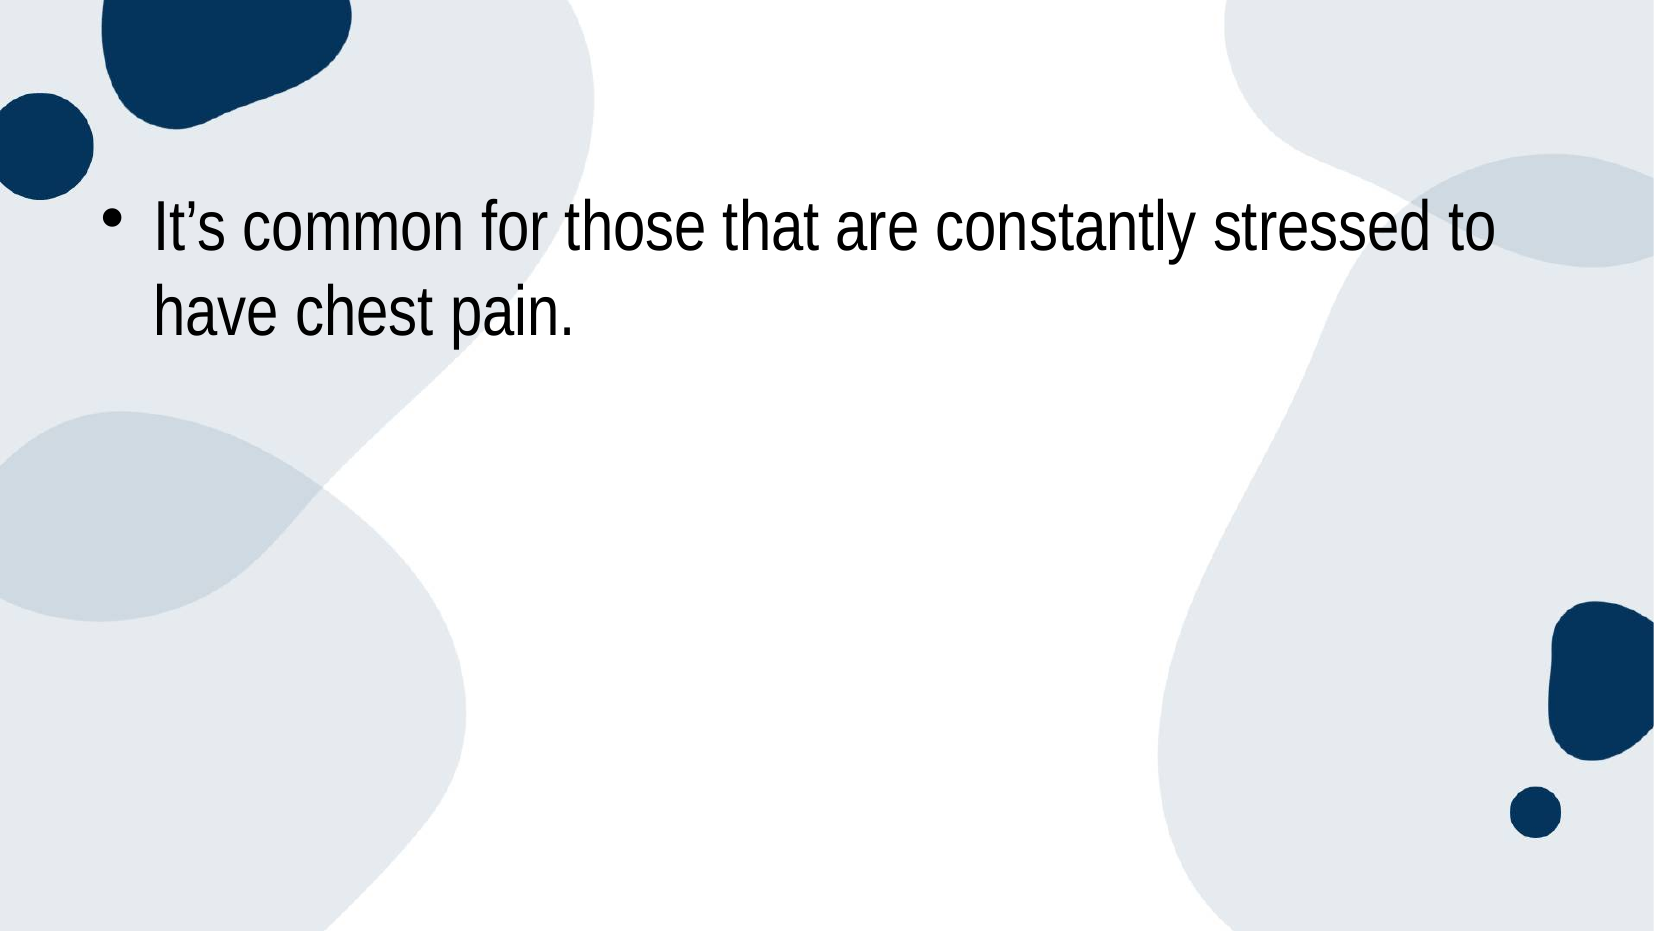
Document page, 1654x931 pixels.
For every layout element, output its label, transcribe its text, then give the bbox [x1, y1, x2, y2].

text_box It’s common for those that are constantly stressed to have chest pain. [82, 179, 1571, 751]
picture [0, 0, 1654, 931]
text_box [82, 37, 1571, 179]
